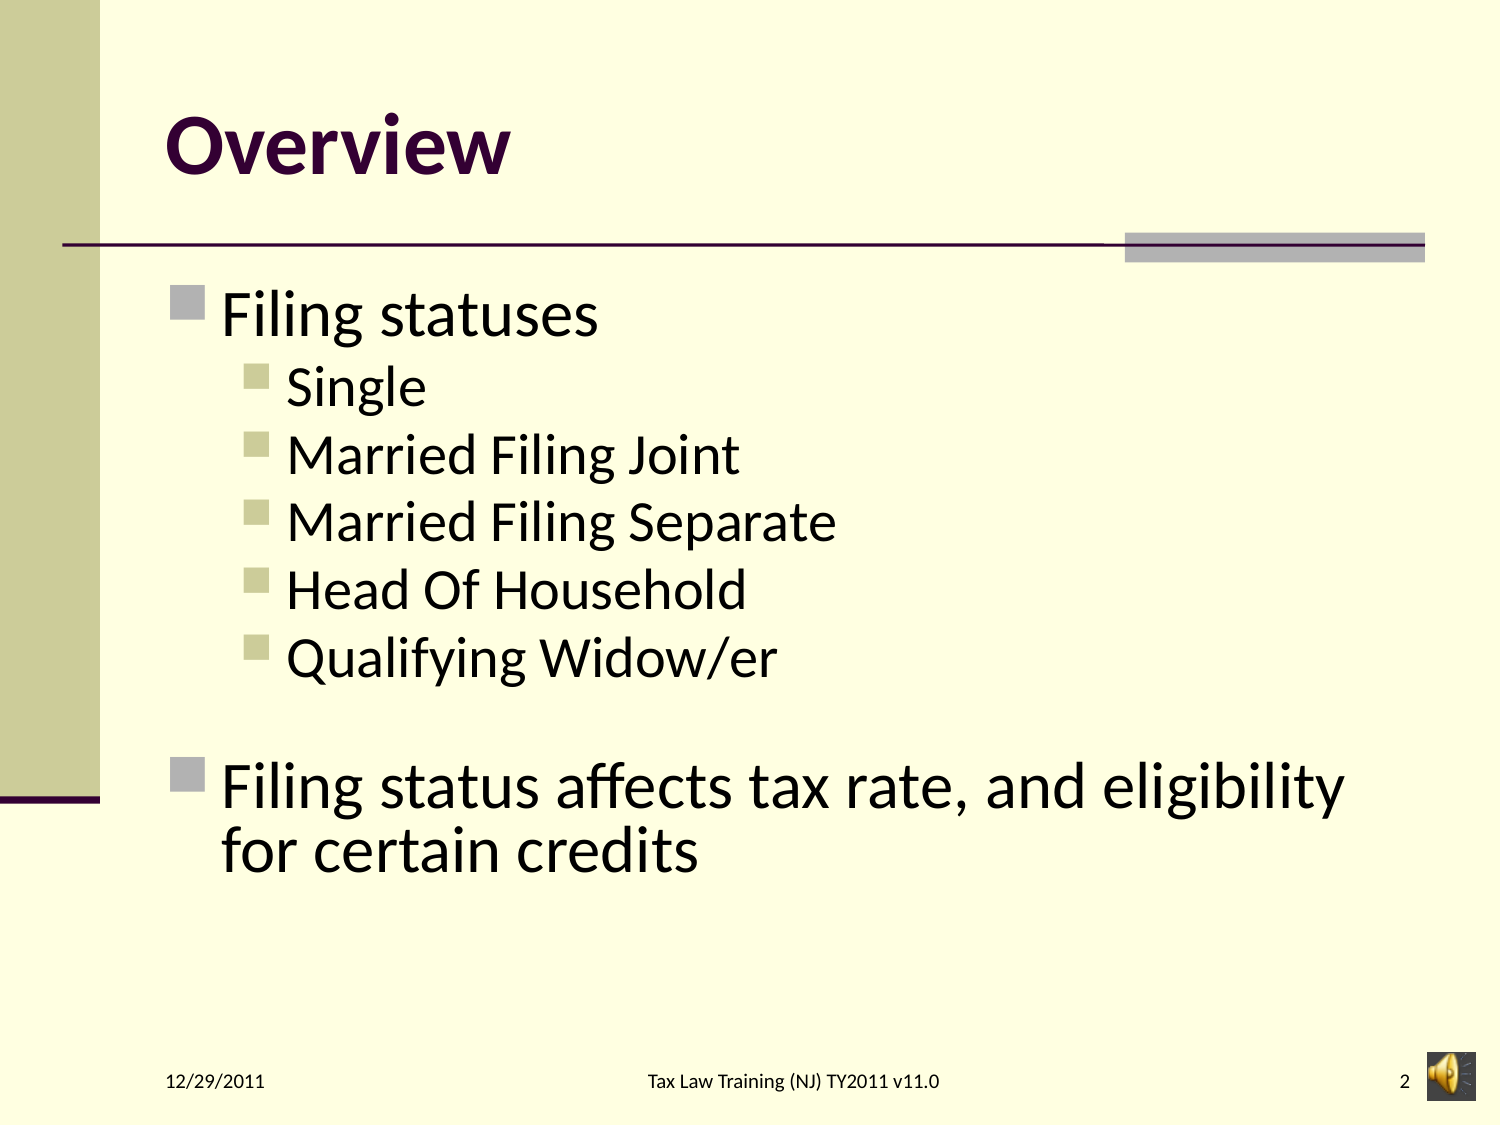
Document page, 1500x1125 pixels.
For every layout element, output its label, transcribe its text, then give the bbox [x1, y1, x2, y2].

title Overview [150, 45, 1425, 234]
picture [1426, 1051, 1477, 1102]
slide_number 2 [1112, 1049, 1426, 1101]
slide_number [149, 1050, 476, 1101]
footer Tax Law Training (NJ) TY2011 v11.0 [549, 1049, 1038, 1101]
list Filing statuses Single Married Filing Joint Married Filing Separate Head Of Household Qualifying Widow/er Filing status affects tax rate, and eligibility for certain credits [150, 262, 1425, 1038]
